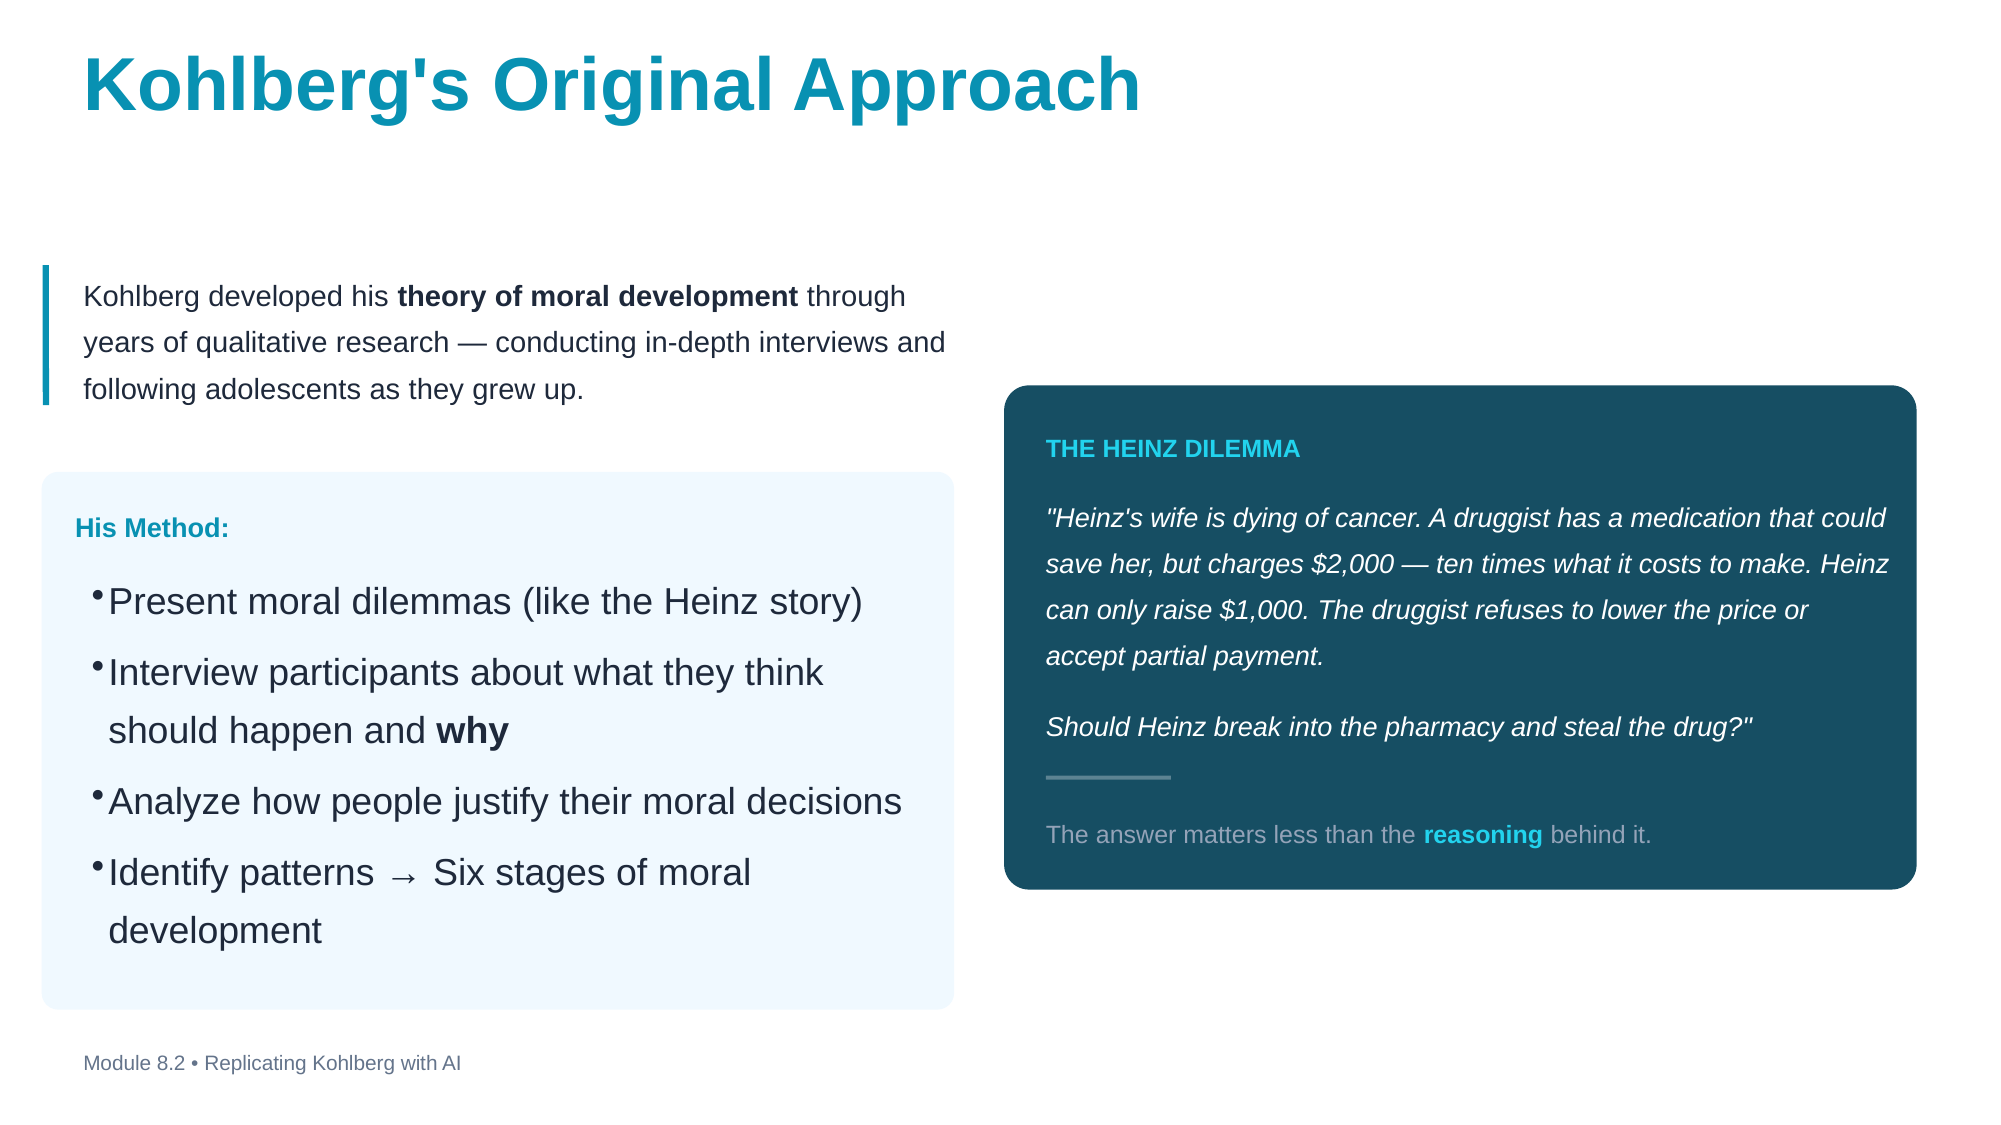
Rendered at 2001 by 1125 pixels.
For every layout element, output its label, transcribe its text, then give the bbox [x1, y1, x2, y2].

text_box THE HEINZ DILEMMA [1045, 427, 1892, 462]
text_box Kohlberg's Original Approach [83, 49, 1167, 125]
text_box [1004, 385, 1917, 890]
text_box "Heinz's wife is dying of cancer. A druggist has a medication that could save her, but charges $2,000 — ten times what it costs to make. Heinz can only raise $1,000. The druggist refuses to lower the price or accept partial payment. [1045, 486, 1892, 672]
text_box [1045, 775, 1171, 780]
text_box Module 8.2 • Replicating Kohlberg with AI [83, 1045, 473, 1075]
text_box [41, 471, 955, 1010]
text_box Kohlberg developed his theory of moral development through years of qualitative research — conducting in-depth interviews and following adolescents as they grew up. [83, 265, 972, 406]
text_box His Method: [75, 505, 938, 543]
text_box Present moral dilemmas (like the Heinz story) Interview participants about what they think should happen and why Analyze how people justify their moral decisions Identify patterns → Six stages of moral development [75, 563, 921, 977]
text_box Should Heinz break into the pharmacy and steal the drug?" [1045, 696, 1892, 743]
text_box The answer matters less than the reasoning behind it. [1045, 813, 1892, 848]
